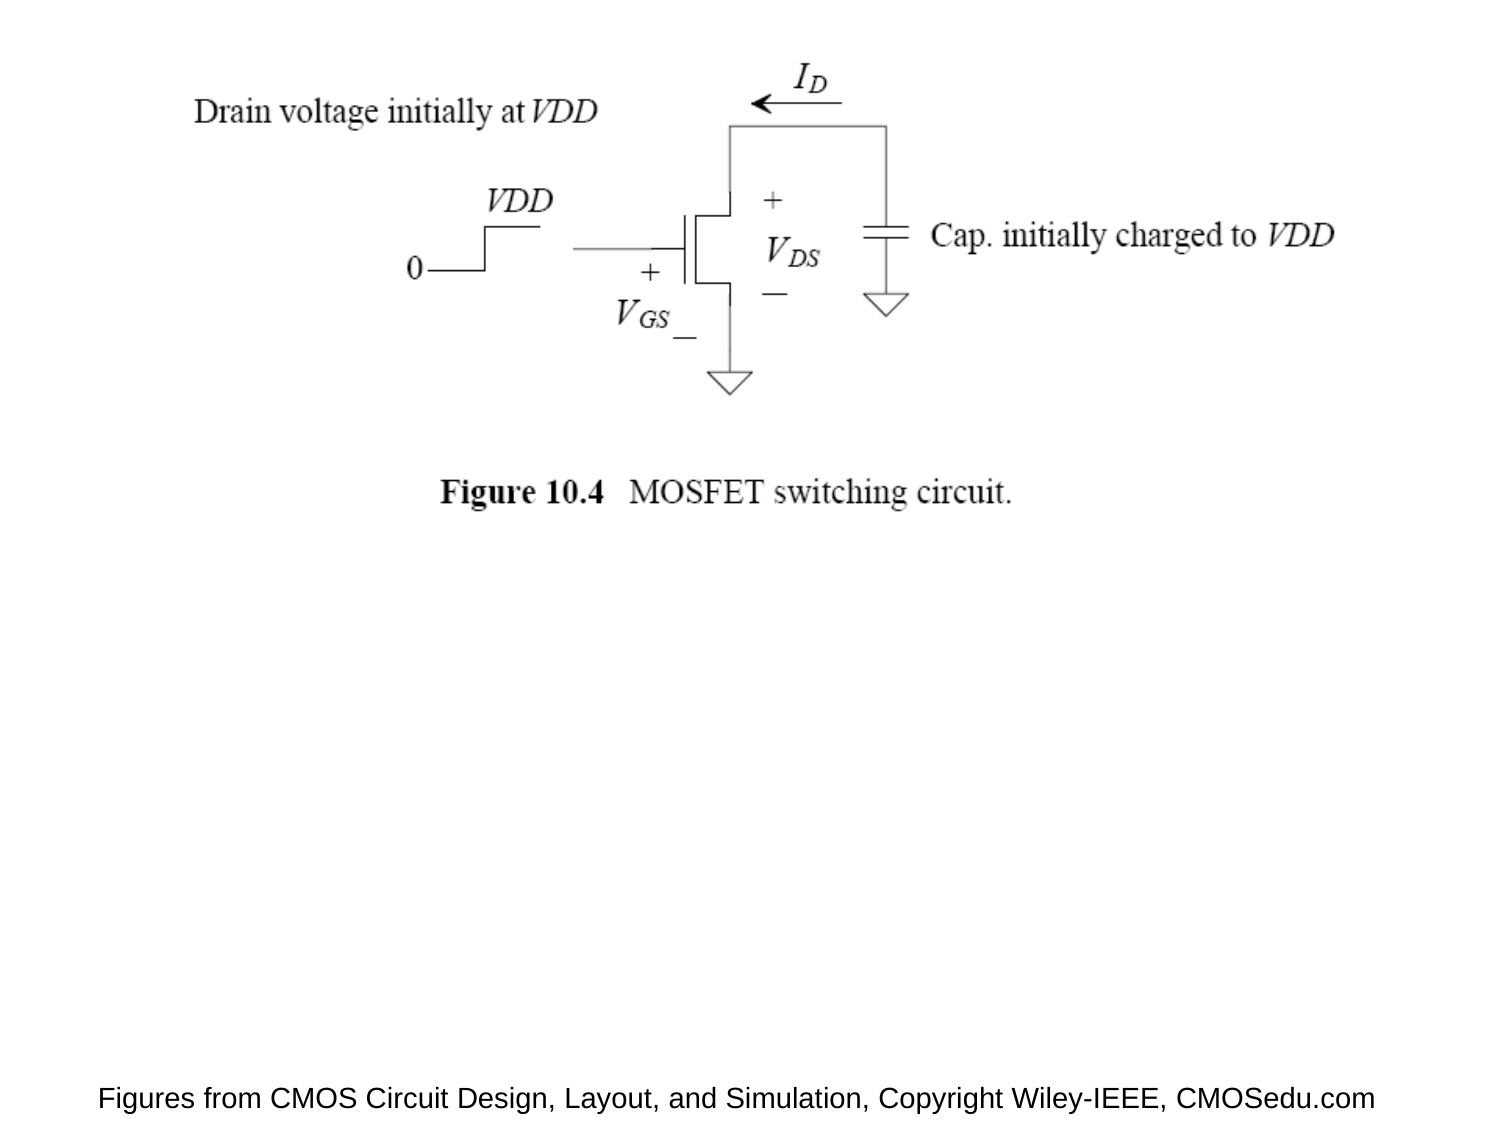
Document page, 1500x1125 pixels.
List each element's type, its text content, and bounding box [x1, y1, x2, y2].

footer Figures from CMOS Circuit Design, Layout, and Simulation, Copyright Wiley-IEEE, CMOSedu.com [24, 1072, 1451, 1125]
picture [163, 18, 1351, 538]
